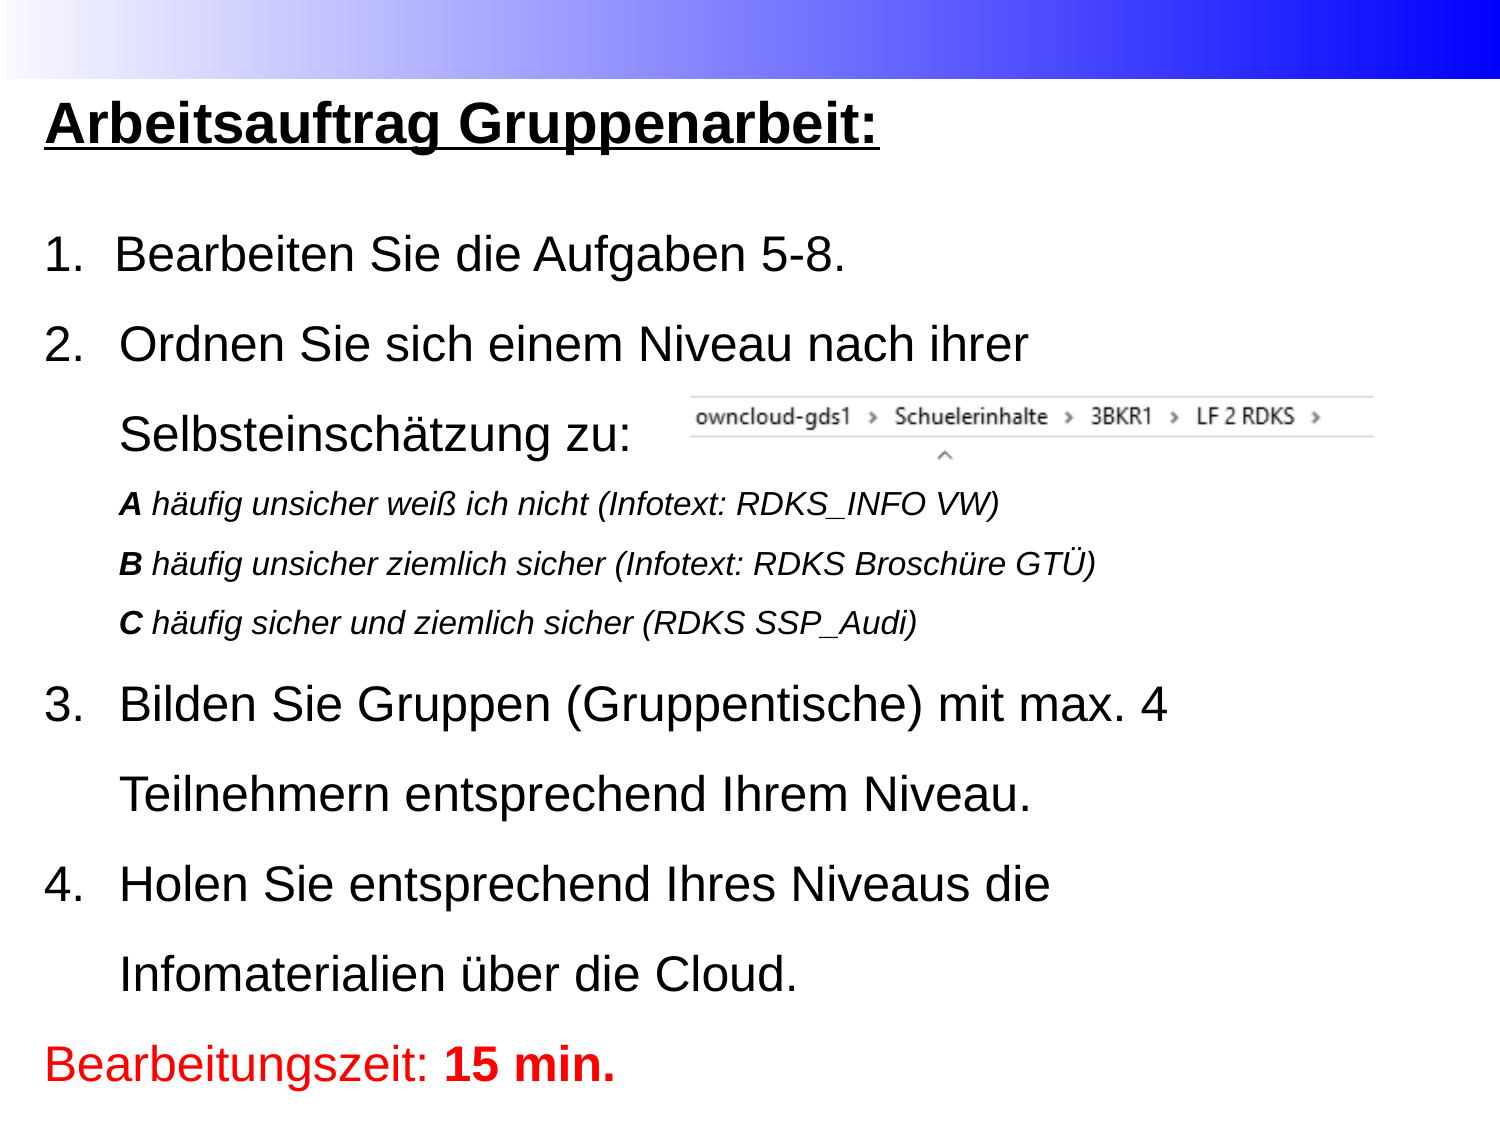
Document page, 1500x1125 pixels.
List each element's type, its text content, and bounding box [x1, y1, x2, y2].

text_box Arbeitsauftrag Gruppenarbeit: [29, 78, 1471, 233]
picture [690, 385, 1374, 468]
text_box Bearbeiten Sie die Aufgaben 5-8. Ordnen Sie sich einem Niveau nach ihrer Selbsteinschätzung zu: A häufig unsicher weiß ich nicht (Infotext: RDKS_INFO VW) B häufig unsicher ziemlich sicher (Infotext: RDKS Broschüre GTÜ) C häufig sicher und ziemlich sicher (RDKS SSP_Audi) Bilden Sie Gruppen (Gruppentische) mit max. 4 Teilnehmern entsprechend Ihrem Niveau. Holen Sie entsprechend Ihres Niveaus die Infomaterialien über die Cloud. Bearbeitungszeit: 15 min. [29, 233, 1400, 1125]
